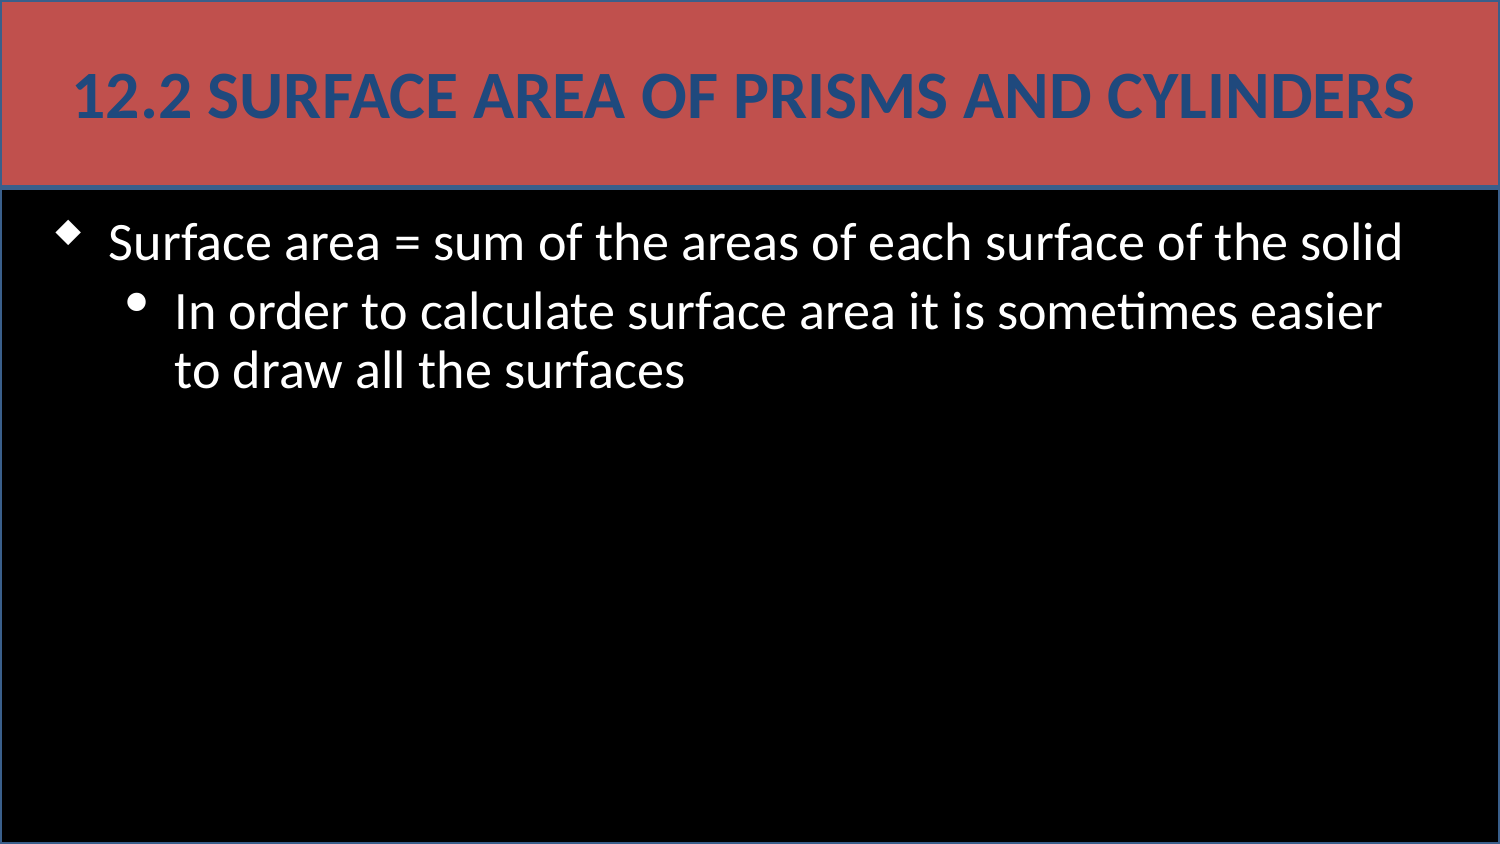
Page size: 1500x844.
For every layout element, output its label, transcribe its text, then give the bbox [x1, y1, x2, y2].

list Surface area = sum of the areas of each surface of the solid In order to calculate surface area it is sometimes easier to draw all the surfaces [37, 206, 1450, 754]
title 12.2 Surface Area of Prisms and Cylinders [37, 33, 1450, 150]
